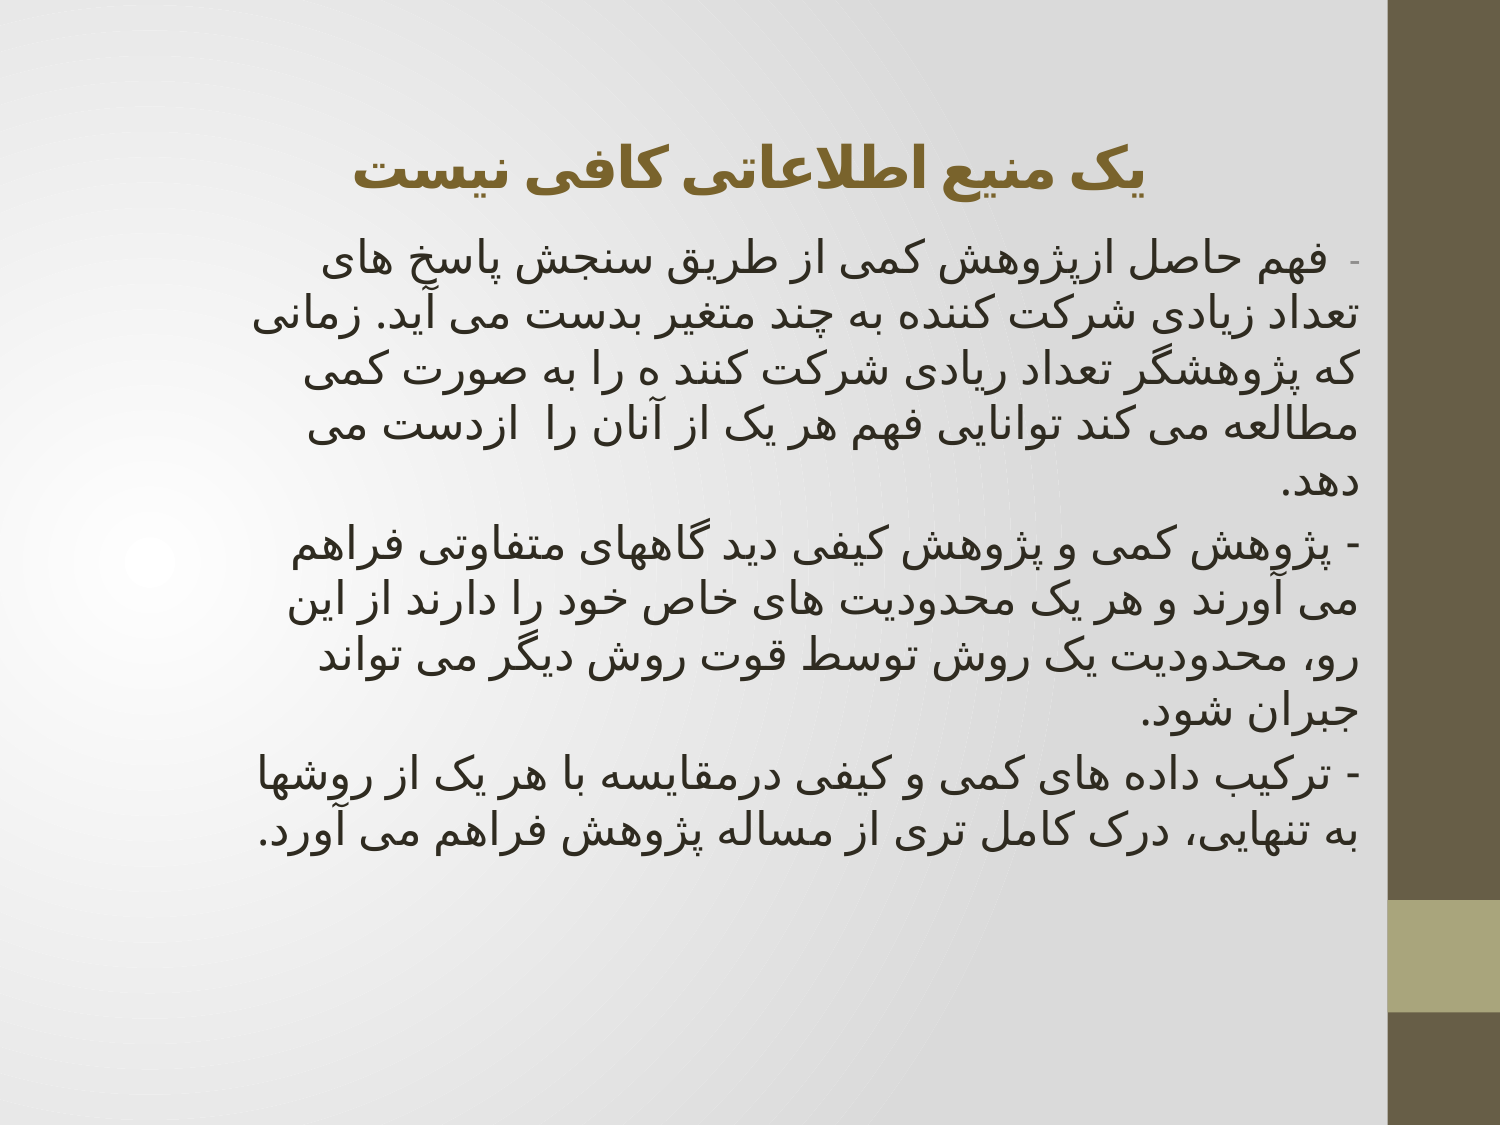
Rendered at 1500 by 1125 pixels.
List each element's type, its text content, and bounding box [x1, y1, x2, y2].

subtitle - فهم حاصل ازپژوهش کمی از طریق سنجش پاسخ های تعداد زیادی شرکت کننده به چند متغیر بدست می آید. زمانی که پژوهشگر تعداد ریادی شرکت کنند ه را به صورت کمی مطالعه می کند توانایی فهم هر یک از آنان را ازدست می دهد. - پژوهش کمی و پژوهش کیفی دید گاههای متفاوتی فراهم می آورند و هر یک محدودیت های خاص خود را دارند از این رو، محدودیت یک روش توسط قوت روش دیگر می تواند جبران شود. - ترکیب داده های کمی و کیفی درمقایسه با هر یک از روشها به تنهایی، درک کامل تری از مساله پژوهش فراهم می آورد. [225, 220, 1376, 925]
title یک منیع اطلاعاتی کافی نیست [112, 66, 1388, 208]
